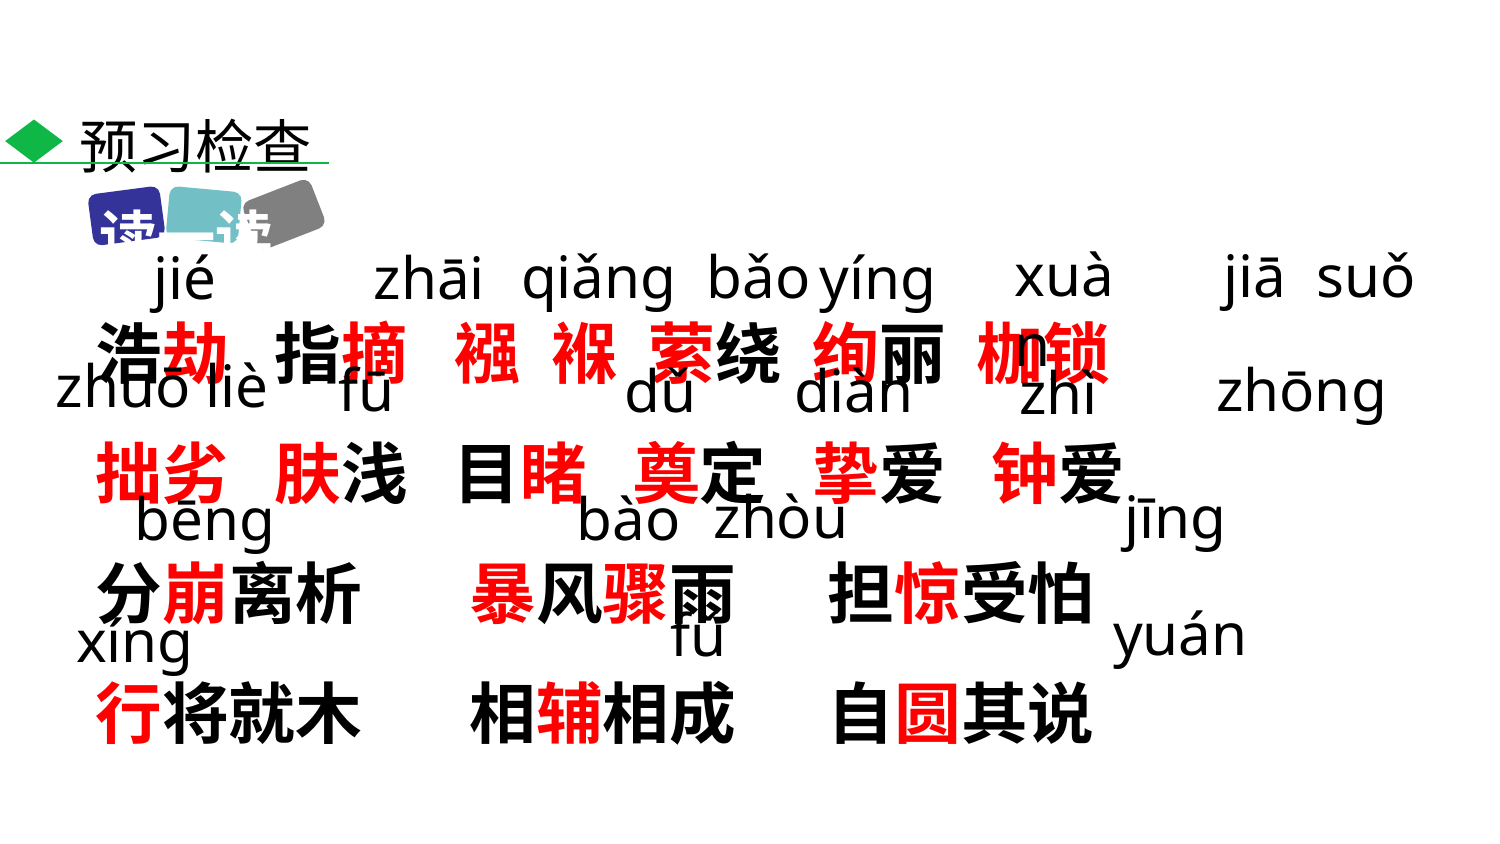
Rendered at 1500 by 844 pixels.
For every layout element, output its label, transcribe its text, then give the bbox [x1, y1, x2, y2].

text_box 浩劫 指摘 襁 褓 萦绕 绚丽 枷锁 拙劣 肤浅 目睹 奠定 挚爱 钟爱 分崩离析 暴风骤雨 担惊受怕 行将就木 相辅相成 自圆其说 [80, 264, 1420, 760]
text_box bào [561, 474, 696, 560]
text_box dǔ [610, 346, 712, 432]
text_box yuán [1098, 589, 1270, 675]
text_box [84, 173, 331, 280]
text_box zhōng [1201, 345, 1402, 431]
text_box jié [138, 280, 232, 319]
text_box zhì [1004, 349, 1113, 435]
text_box fū [323, 345, 419, 431]
text_box jīng [1109, 473, 1263, 559]
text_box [0, 102, 329, 189]
text_box yíng [804, 233, 952, 319]
text_box fǔ [655, 590, 742, 676]
text_box jiā suǒ [1208, 231, 1432, 317]
text_box zhuō liè [40, 342, 284, 428]
text_box xíng [61, 596, 209, 682]
text_box xuàn [999, 230, 1164, 386]
text_box qiǎng bǎo [506, 232, 826, 318]
text_box zhòu [698, 473, 871, 559]
text_box diàn [779, 346, 929, 432]
text_box bēng [119, 475, 290, 560]
text_box zhāi [358, 233, 501, 319]
